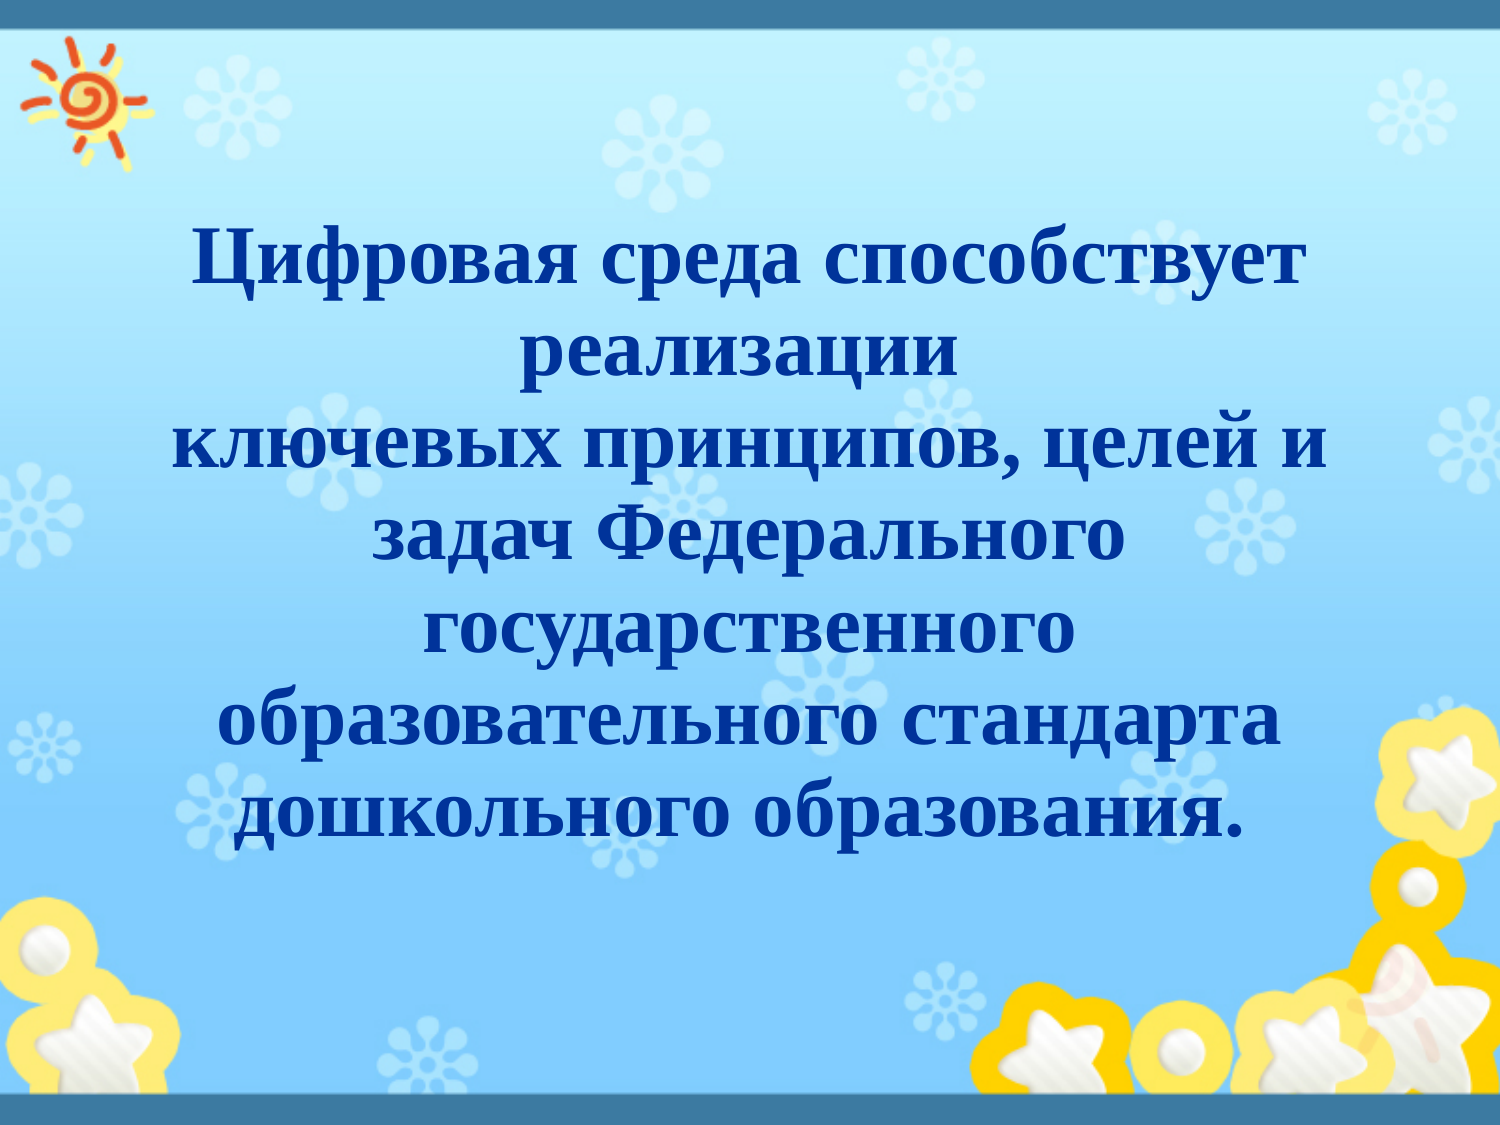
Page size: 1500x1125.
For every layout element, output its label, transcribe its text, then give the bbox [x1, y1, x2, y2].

picture [0, 0, 1500, 1125]
title Цифровая среда способствует реализации ключевых принципов, целей и задач Федерального государственного образовательного стандарта дошкольного образования. [75, 45, 1425, 894]
